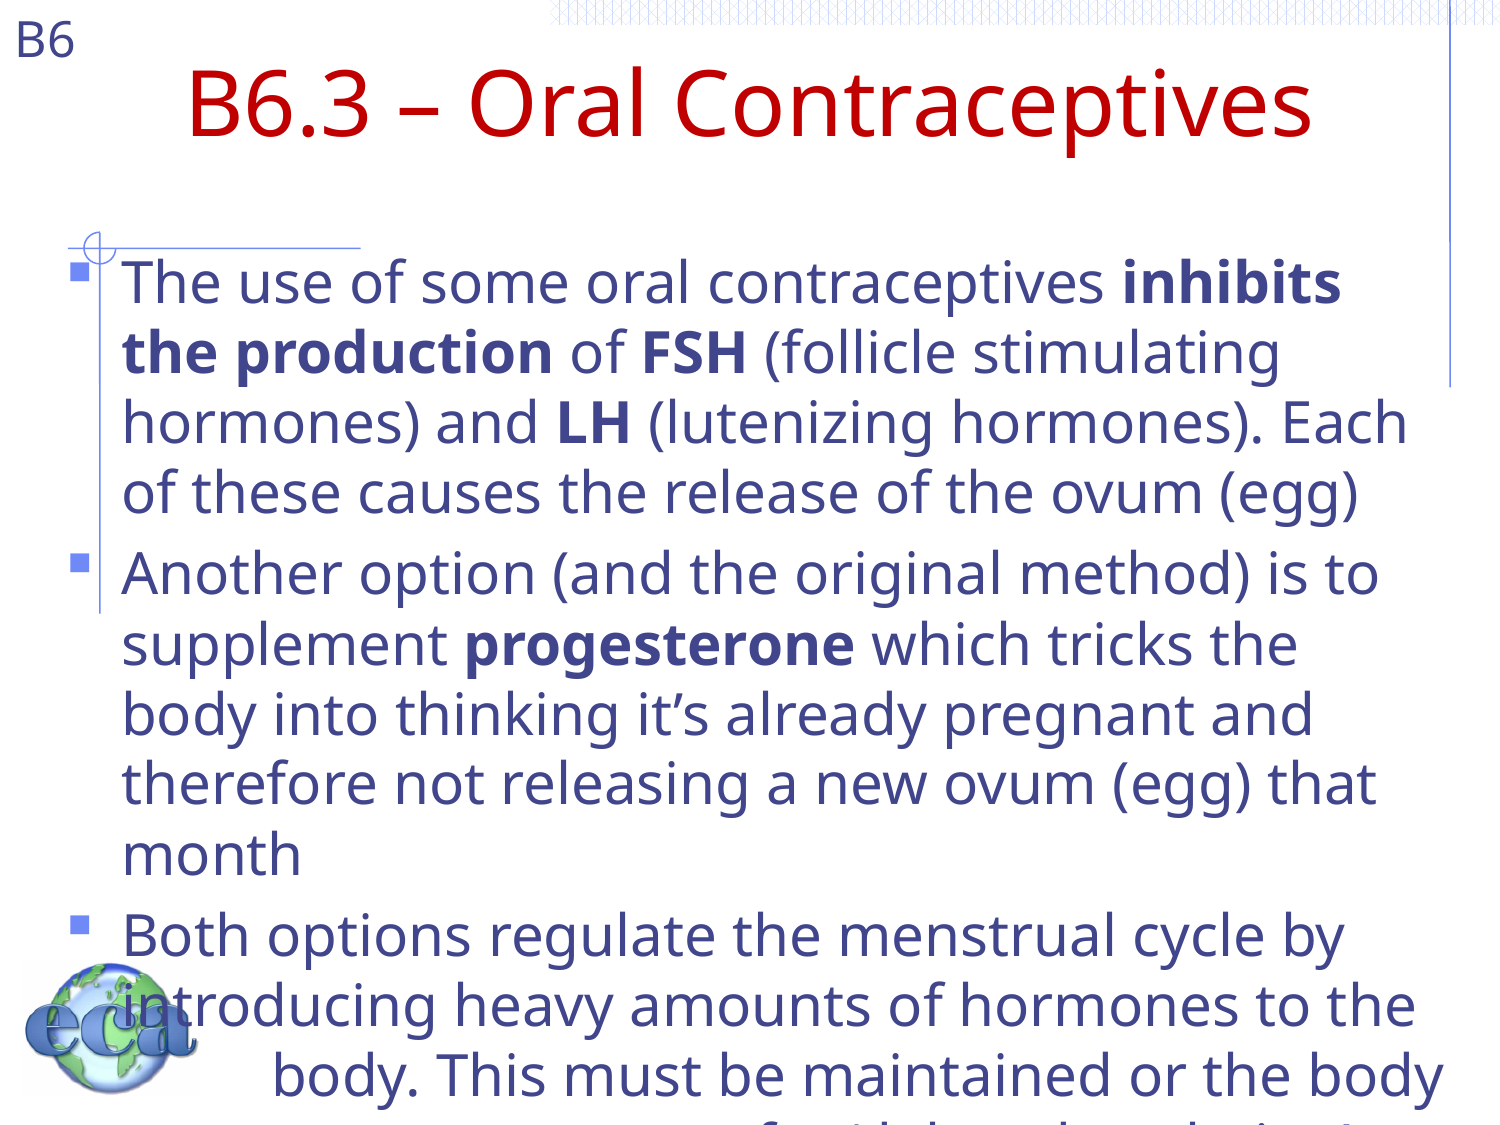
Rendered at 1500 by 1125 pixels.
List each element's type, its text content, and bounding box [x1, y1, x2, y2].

title B6.3 – Oral Contraceptives [37, 24, 1463, 163]
picture [23, 960, 200, 1096]
list The use of some oral contraceptives inhibits the production of FSH (follicle stimulating hormones) and LH (lutenizing hormones). Each of these causes the release of the ovum (egg) Another option (and the original method) is to supplement progesterone which tricks the body into thinking it’s already pregnant and therefore not releasing a new ovum (egg) that month Both options regulate the menstrual cycle by introducing heavy amounts of hormones to the body. This must be maintained or the body may compensate for ‘delayed ovulation’ [49, 237, 1463, 976]
